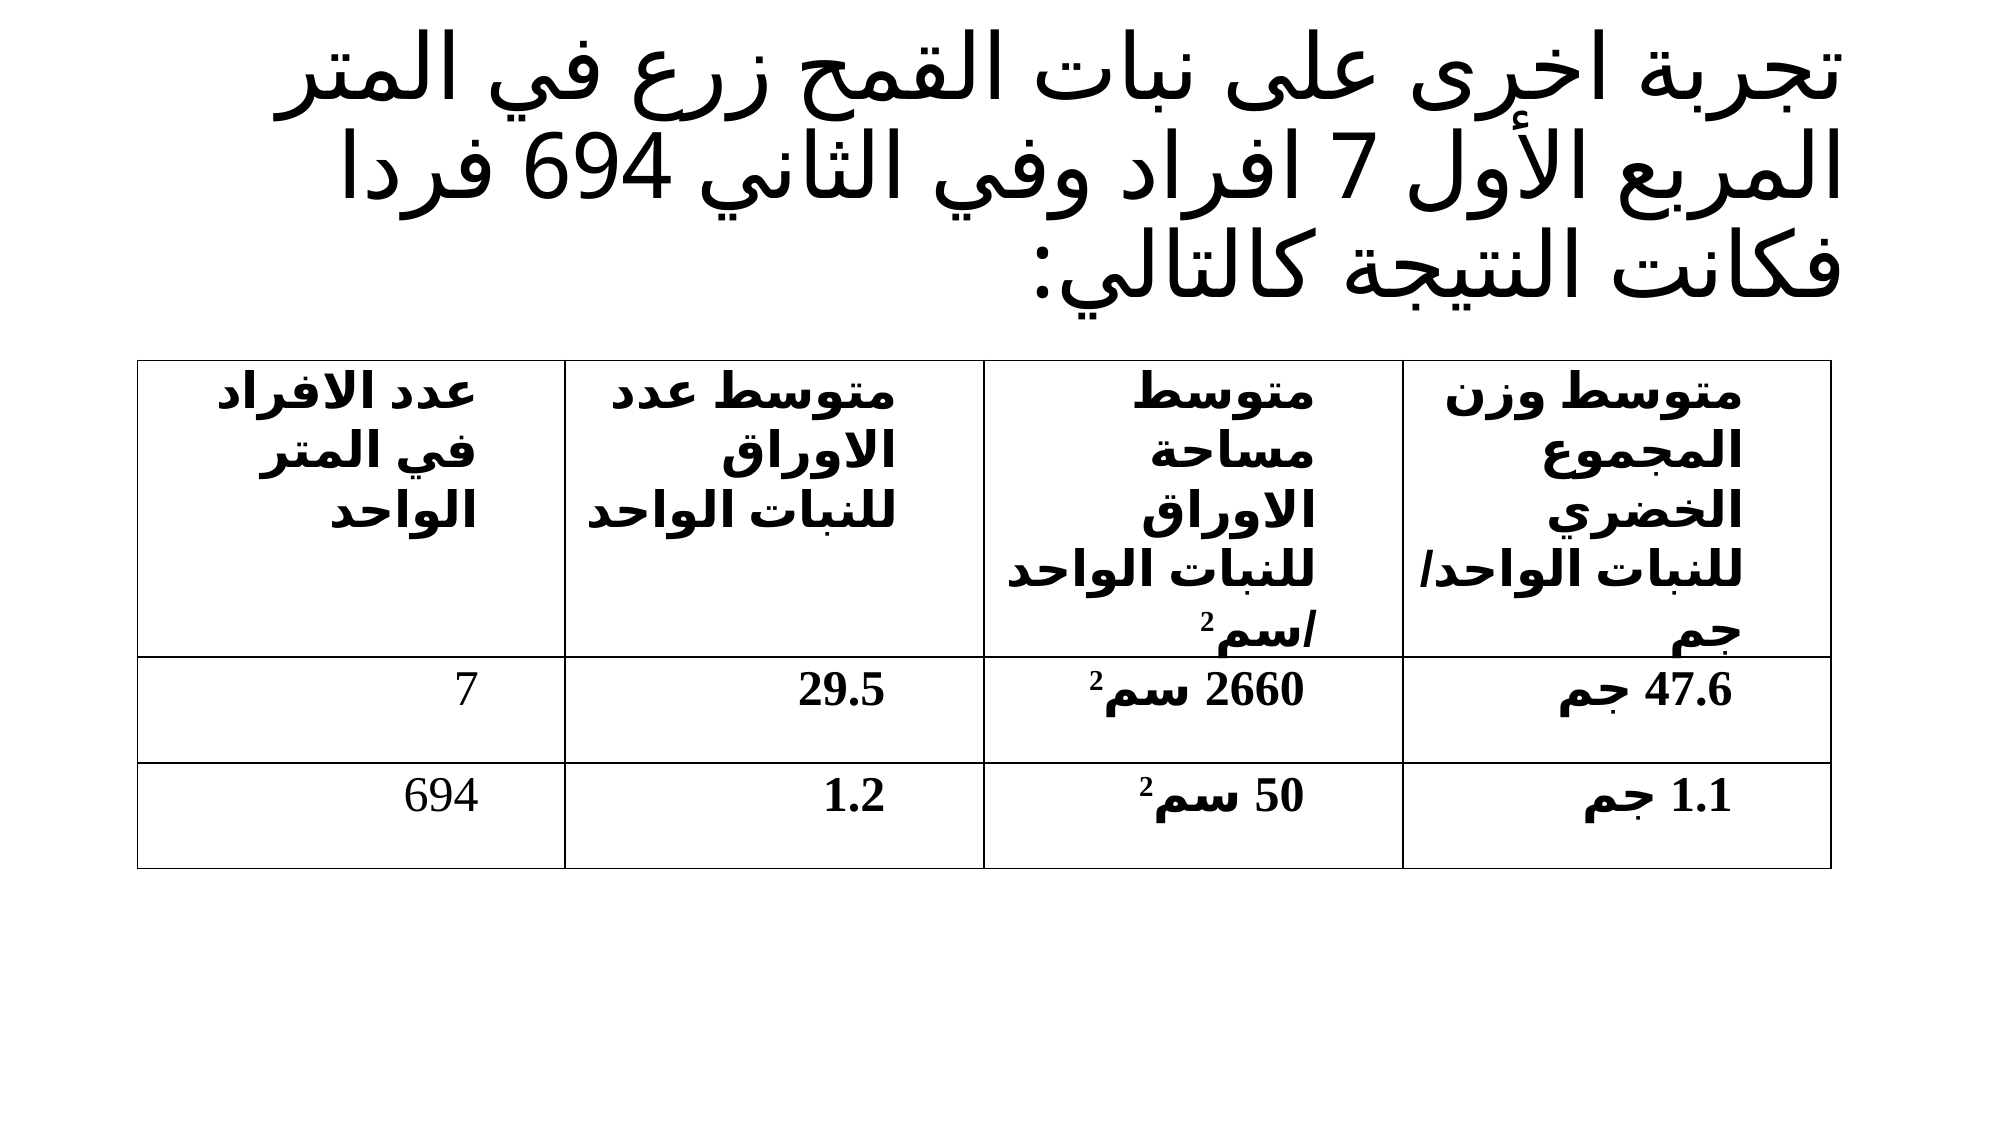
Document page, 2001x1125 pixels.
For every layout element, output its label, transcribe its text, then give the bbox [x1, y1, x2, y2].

table_header عدد الافراد في المتر الواحد [138, 361, 564, 656]
table_header متوسط عدد الاوراق للنبات الواحد [566, 361, 983, 656]
table_cell 1.2 [566, 764, 983, 868]
table_header متوسط وزن المجموع الخضري للنبات الواحد/ جم [1404, 361, 1830, 656]
table_cell 2660 سم2 [985, 658, 1402, 762]
table_header متوسط مساحة الاوراق للنبات الواحد /سم2 [985, 361, 1402, 656]
table_cell 694 [138, 764, 564, 868]
table_cell 50 سم2 [985, 764, 1402, 868]
table_cell 29.5 [566, 658, 983, 762]
table_cell 47.6 جم [1404, 658, 1830, 762]
table_cell 7 [138, 658, 564, 762]
title تجربة اخرى على نبات القمح زرع في المتر المربع الأول 7 افراد وفي الثاني 694 فردا فكانت النتيجة كالتالي: [137, 59, 1863, 278]
table_cell 1.1 جم [1404, 764, 1830, 868]
